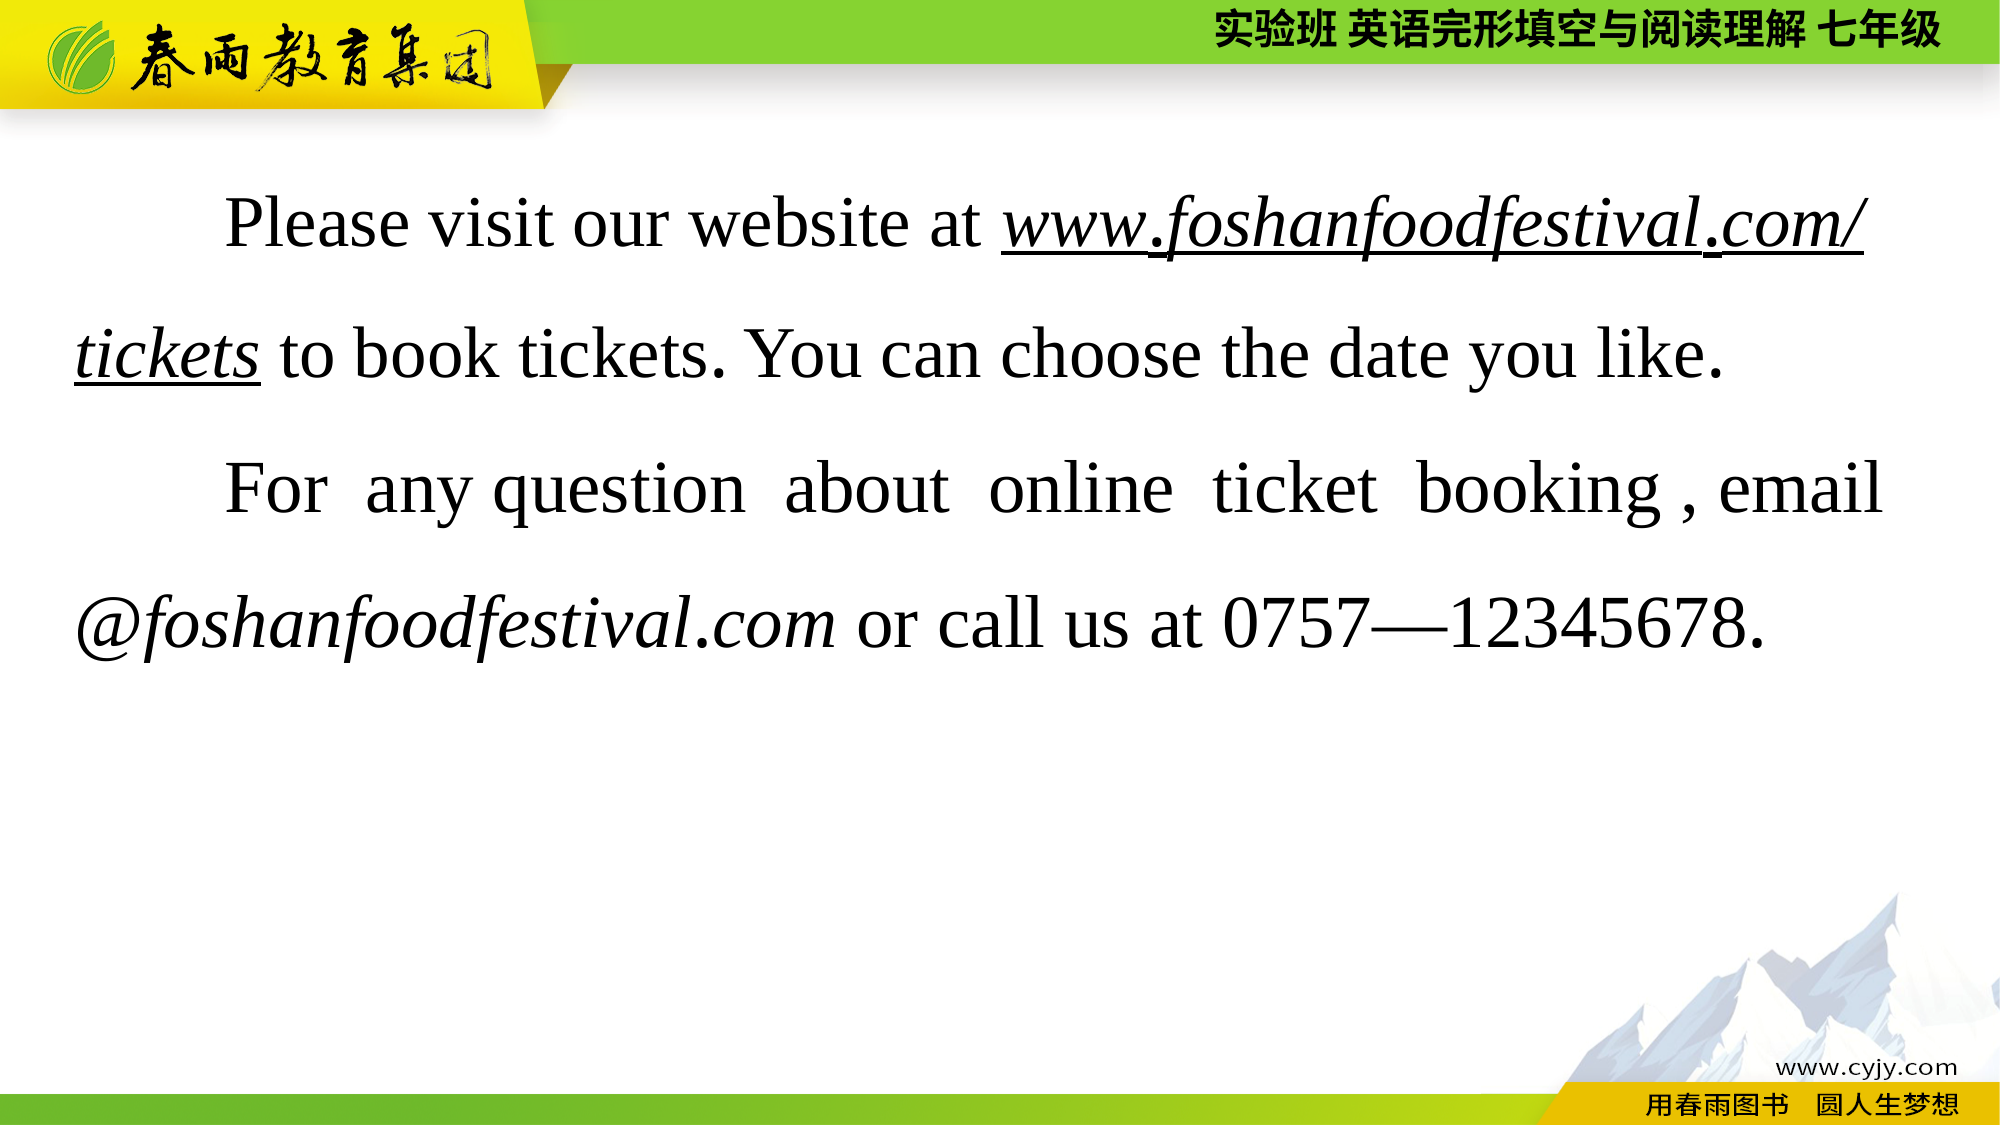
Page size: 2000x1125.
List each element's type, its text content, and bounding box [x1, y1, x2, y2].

picture [0, 0, 2000, 1125]
list Please visit our website at www.foshanfoodfestival.com/ tickets to book tickets. You can choose the date you like. For any question about online ticket booking , email @foshanfoodfestival.com or call us at 0757—12345678. [59, 122, 1944, 676]
